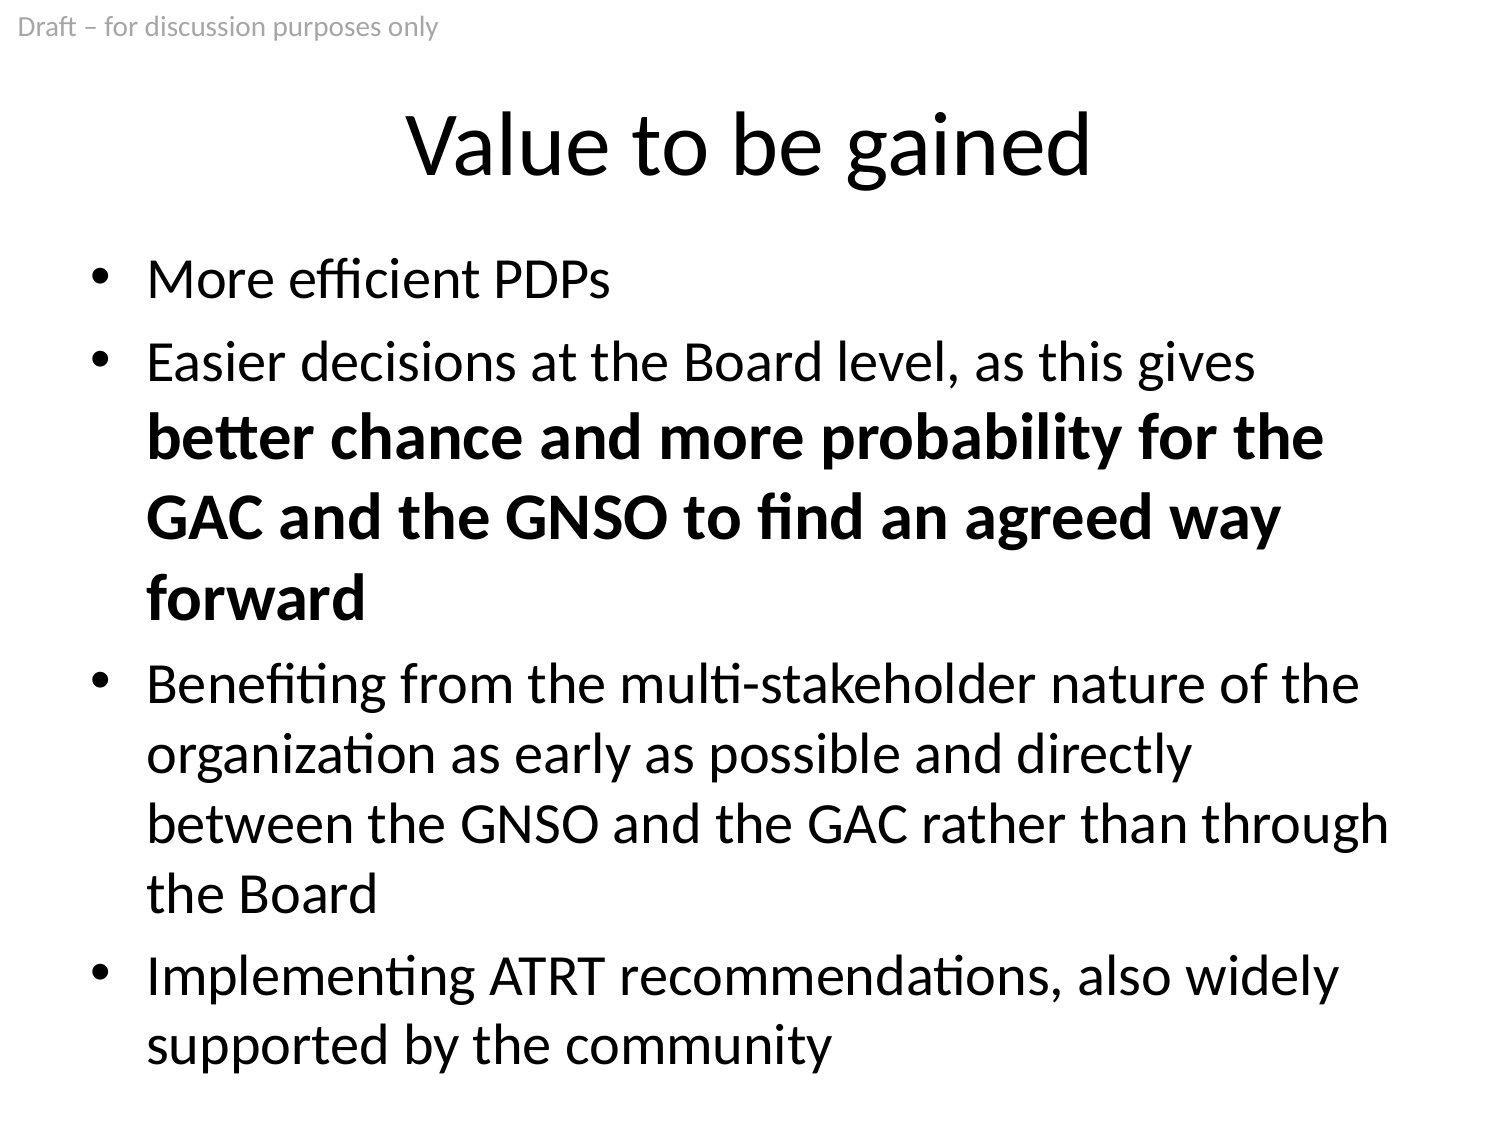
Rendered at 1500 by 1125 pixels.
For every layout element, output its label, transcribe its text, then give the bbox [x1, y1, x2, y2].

list More efficient PDPs Easier decisions at the Board level, as this gives better chance and more probability for the GAC and the GNSO to find an agreed way forward Benefiting from the multi-stakeholder nature of the organization as early as possible and directly between the GNSO and the GAC rather than through the Board Implementing ATRT recommendations, also widely supported by the community [74, 232, 1426, 976]
title Value to be gained [74, 44, 1426, 232]
